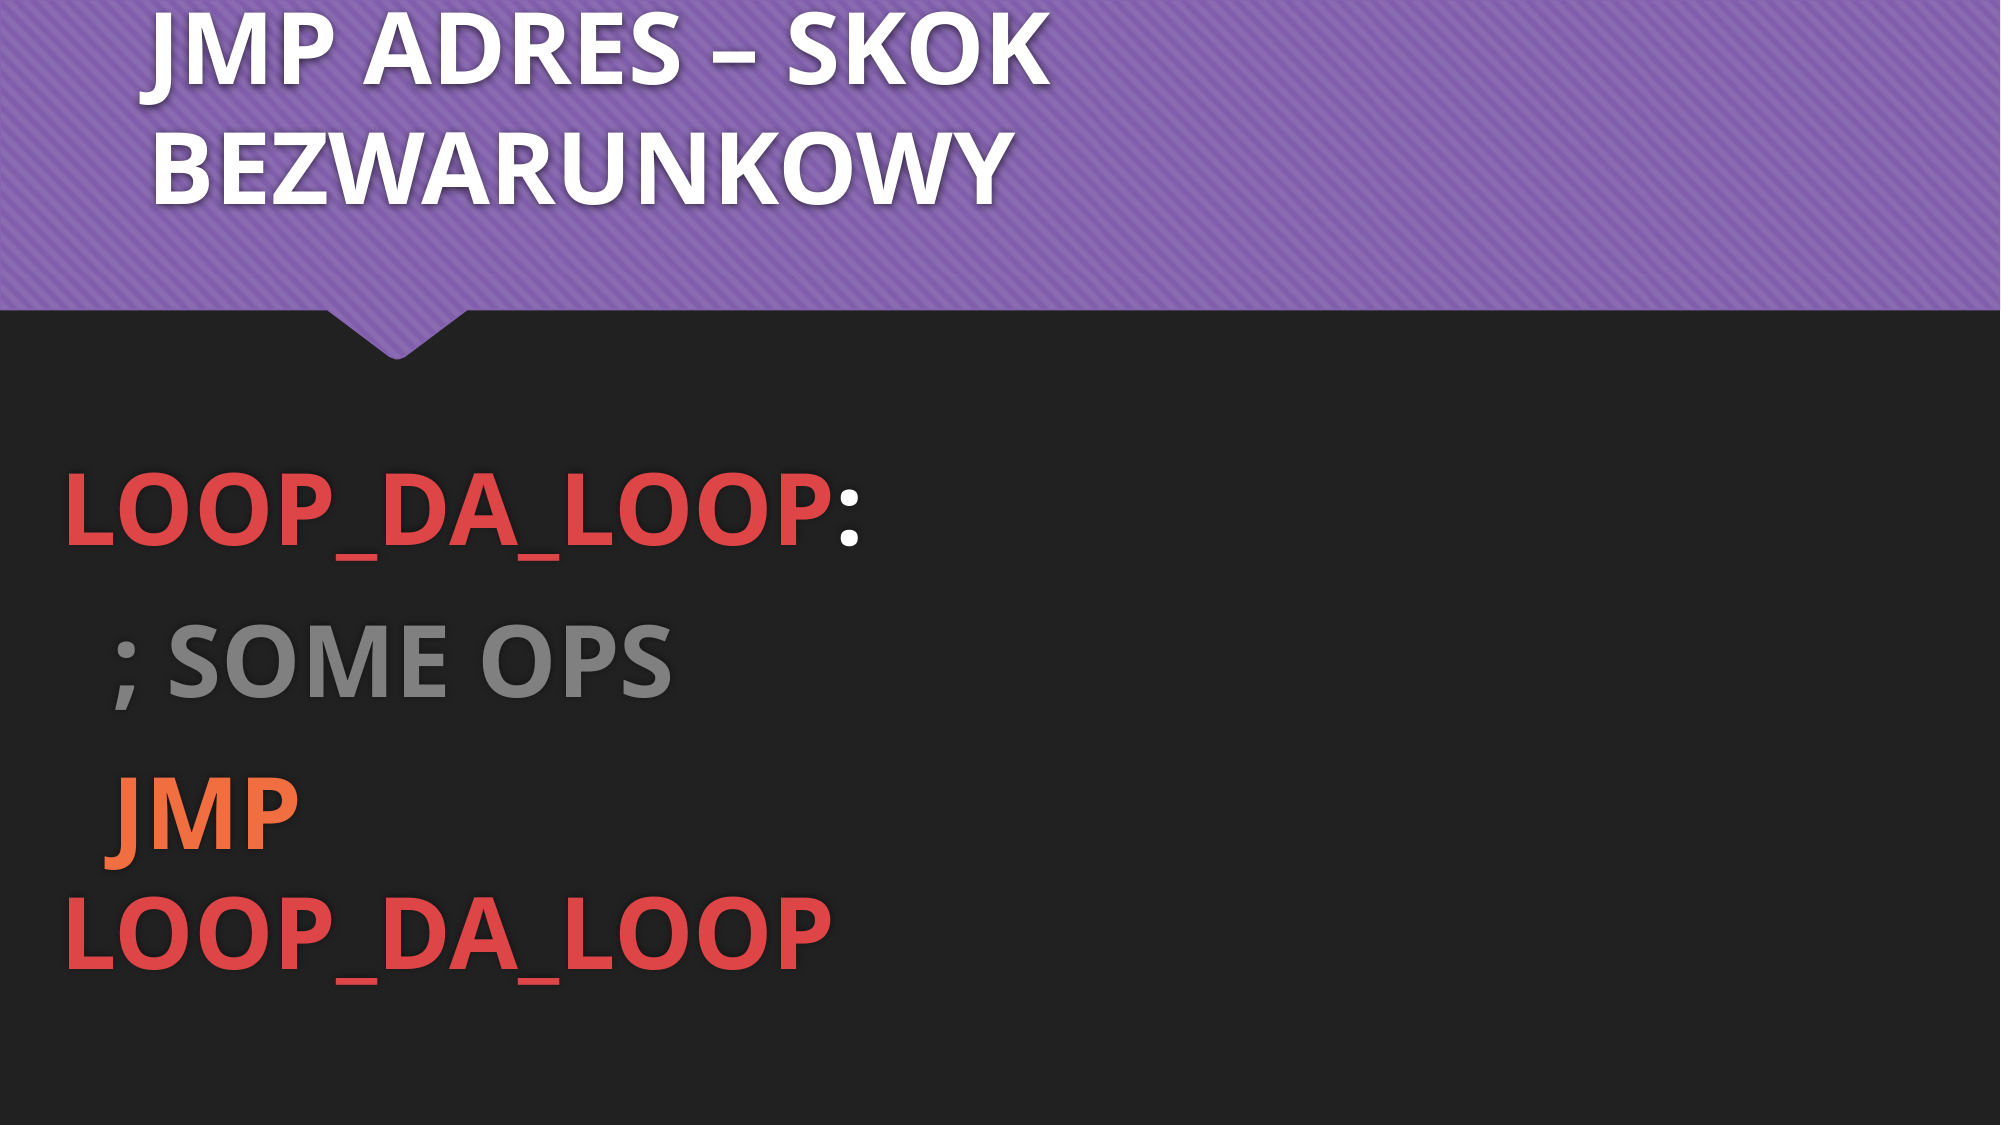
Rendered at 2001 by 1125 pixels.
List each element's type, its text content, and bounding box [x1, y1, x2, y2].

title JMP ADRES – SKOK BEZWARUNKOWY [132, 73, 1868, 233]
text_box LOOP_DA_LOOP: ; SOME OPS JMP LOOP_DA_LOOP [45, 369, 1000, 1065]
